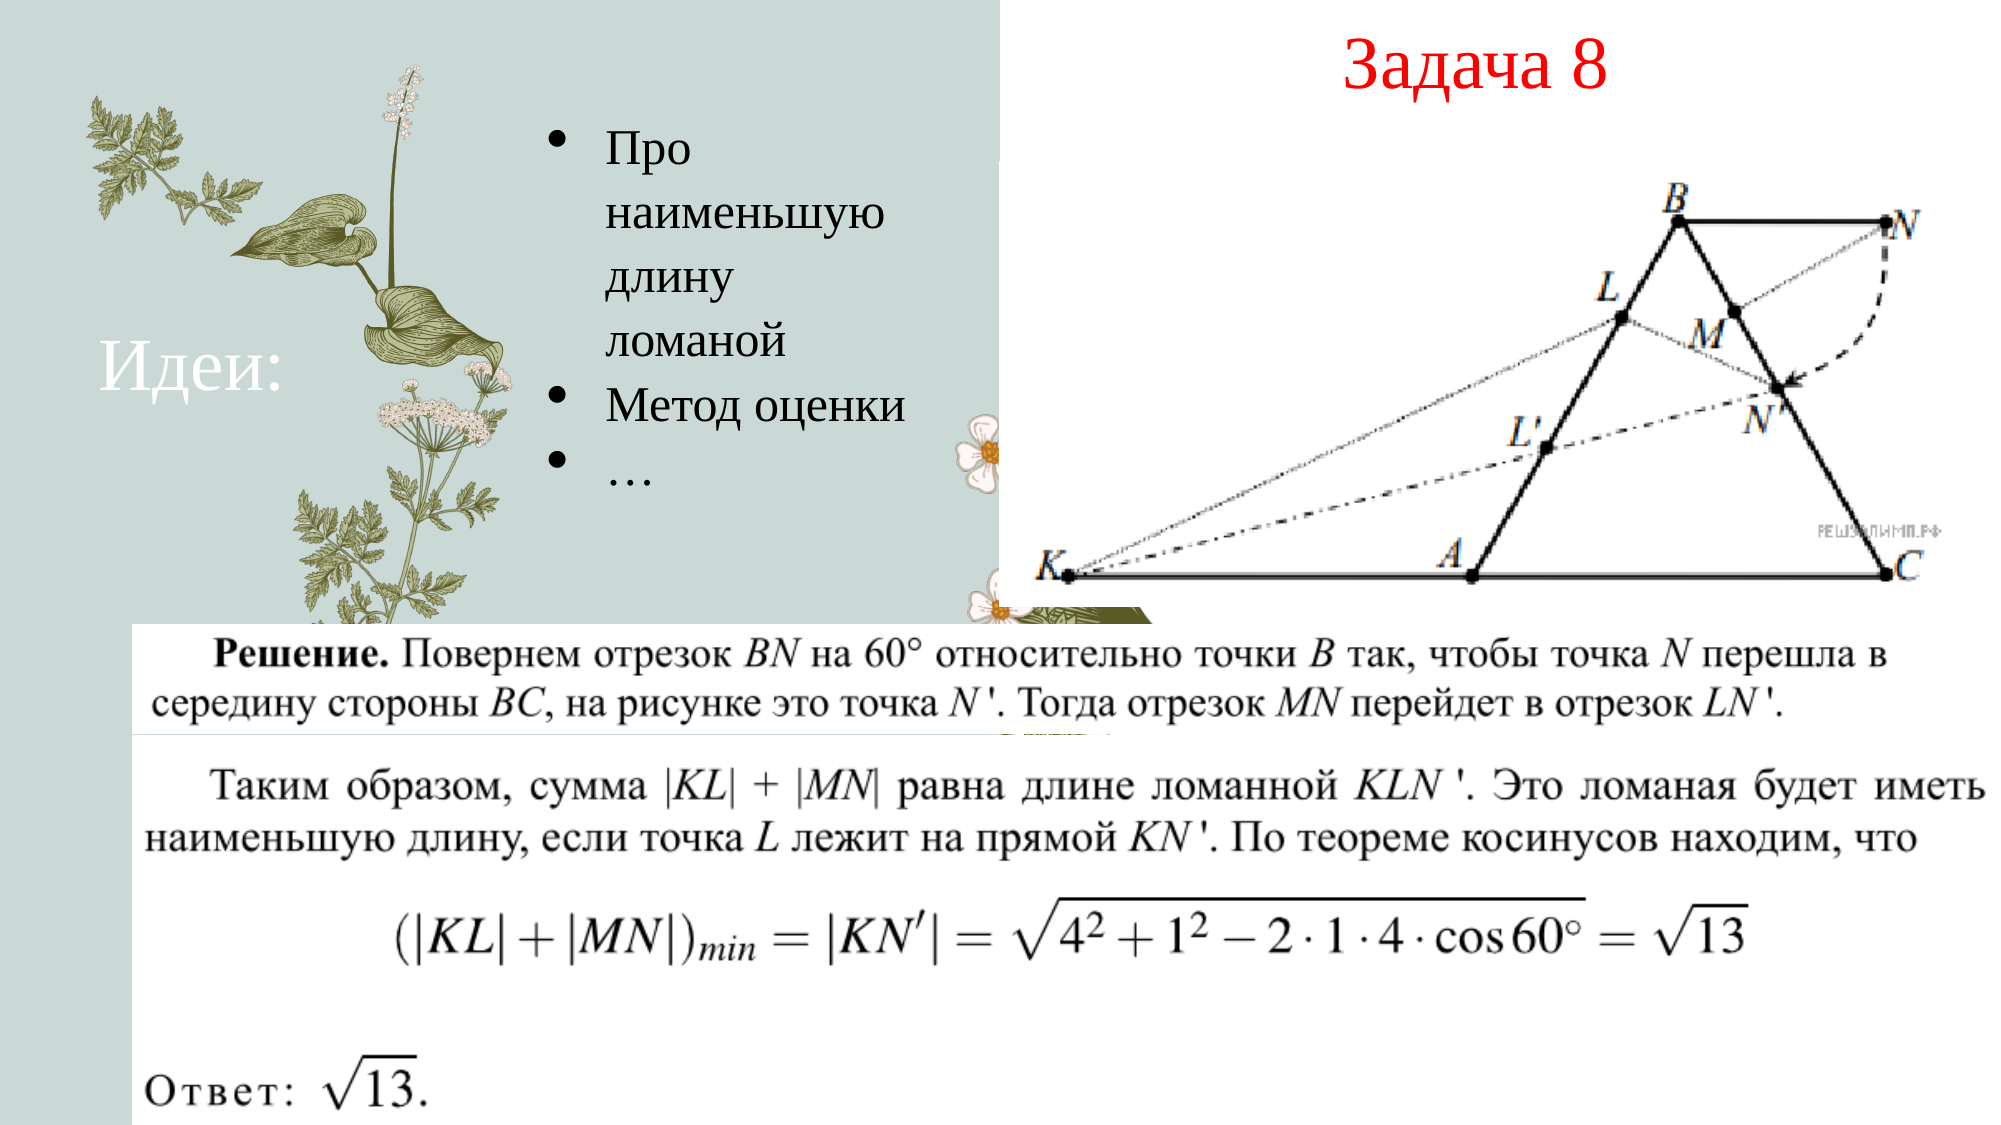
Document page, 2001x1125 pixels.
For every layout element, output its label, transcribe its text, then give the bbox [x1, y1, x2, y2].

picture [53, 55, 2000, 1125]
text_box Про наименьшую длину ломаной Метод оценки … [534, 42, 930, 503]
list Идеи: [83, 313, 316, 419]
title Задача 8 [1327, 0, 1693, 161]
